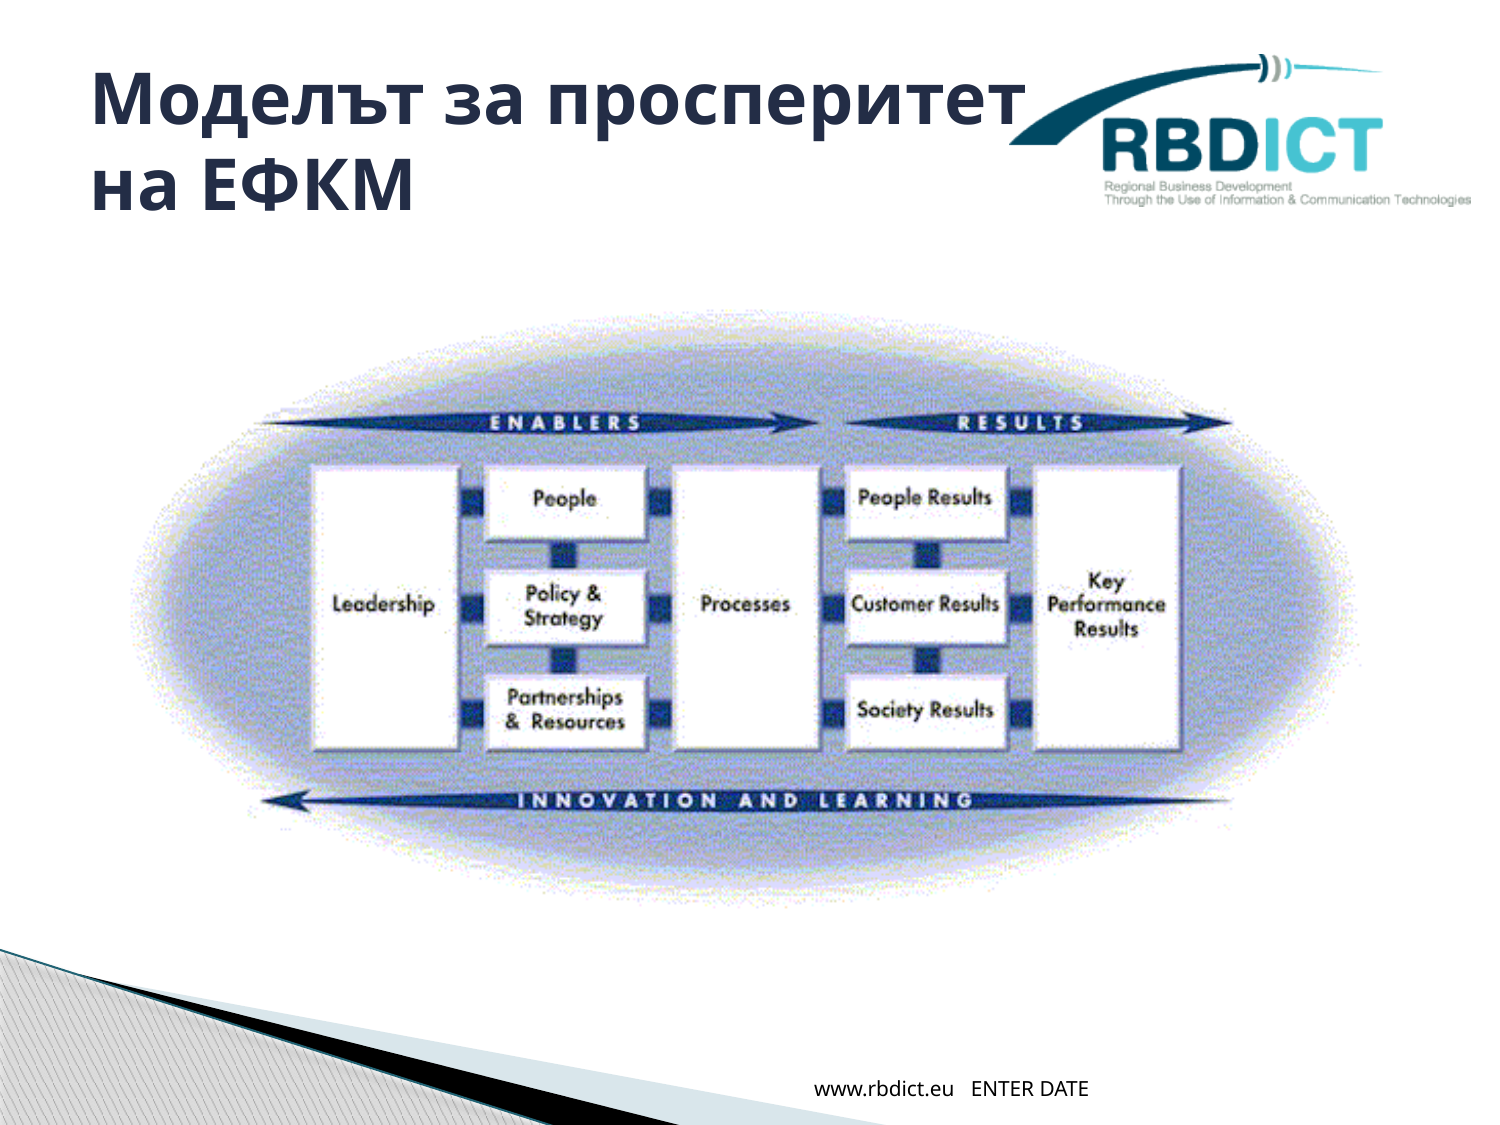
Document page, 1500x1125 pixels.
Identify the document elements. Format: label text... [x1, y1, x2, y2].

footer www.rbdict.eu ENTER DATE [718, 1051, 1105, 1112]
picture [1425, 54, 1471, 207]
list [116, 305, 1372, 917]
title Моделът за просперитет на ЕФКМ [75, 45, 1425, 233]
